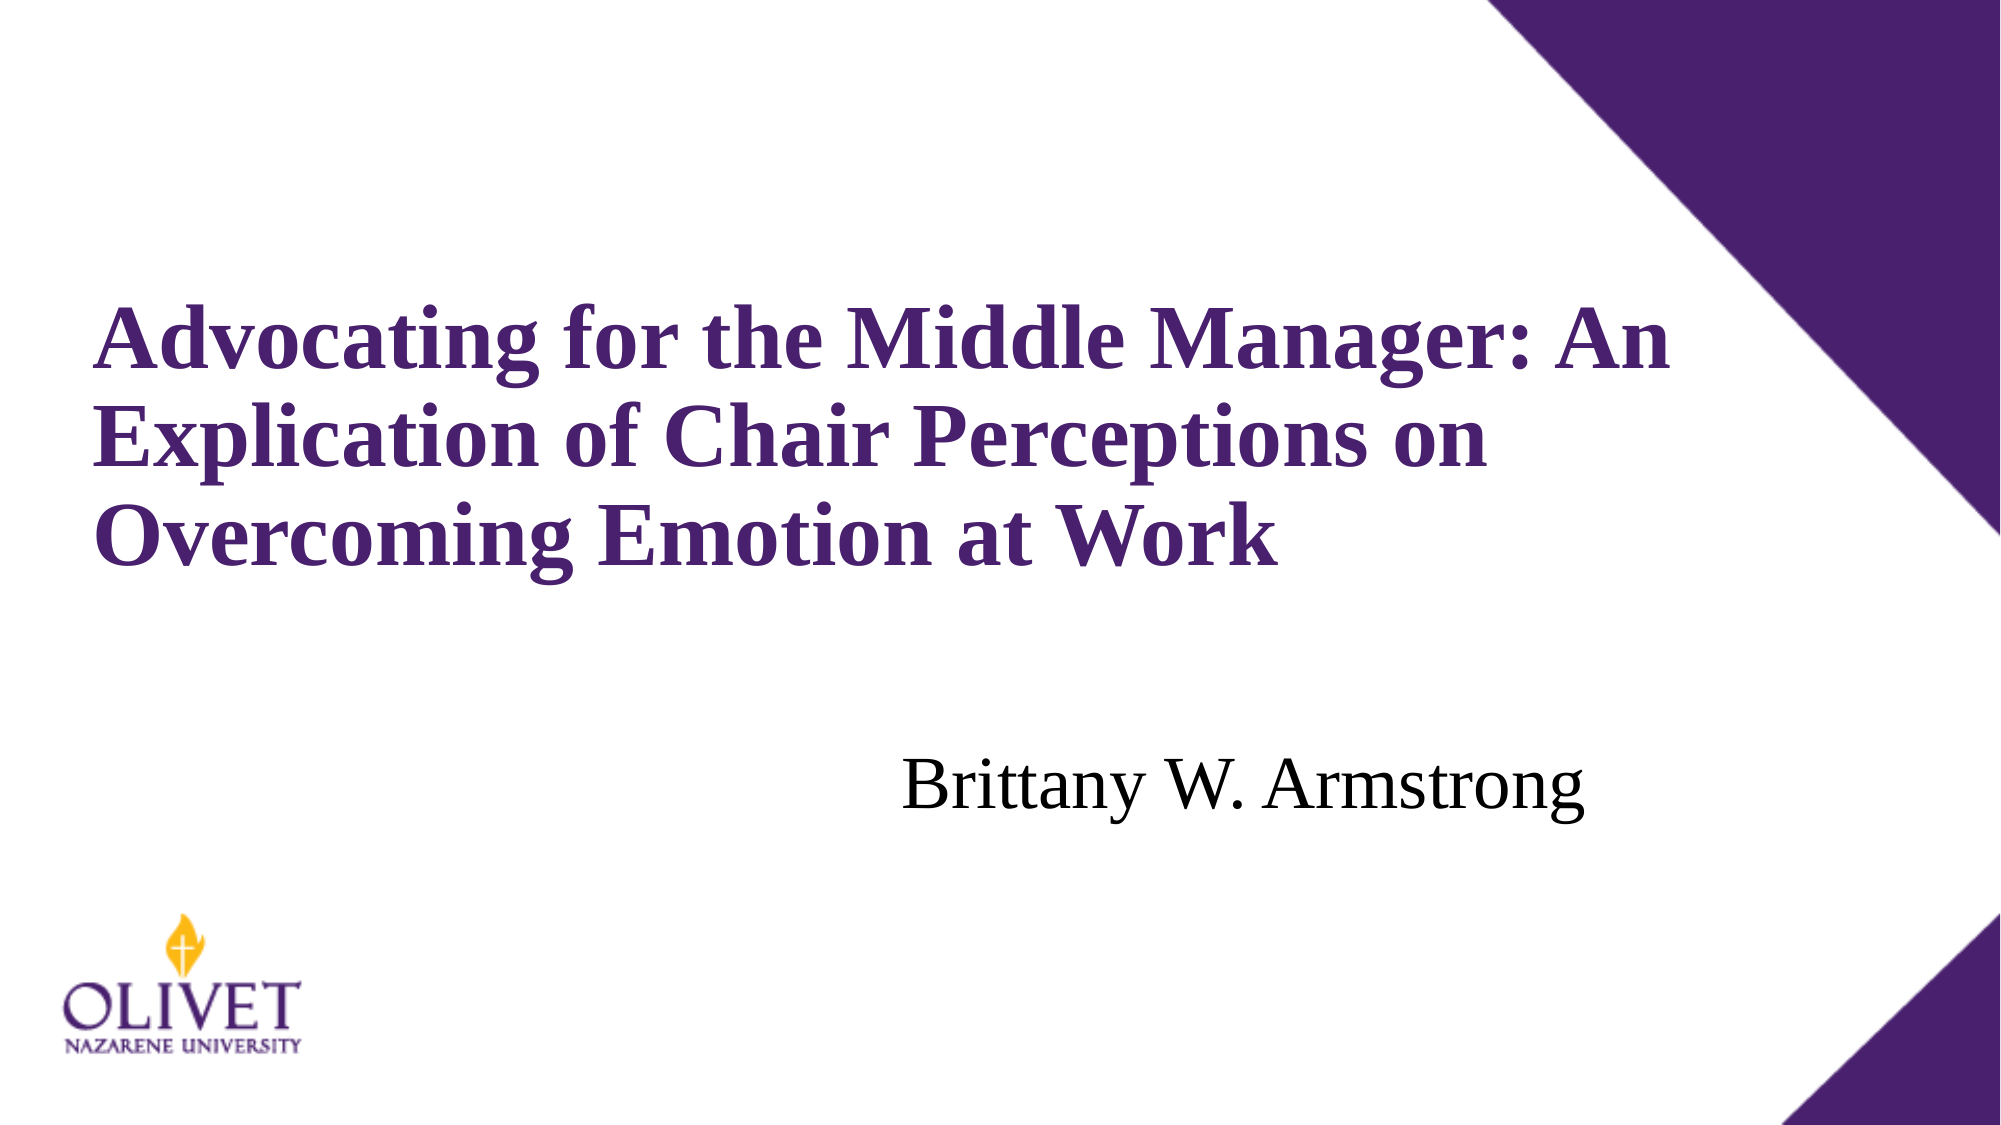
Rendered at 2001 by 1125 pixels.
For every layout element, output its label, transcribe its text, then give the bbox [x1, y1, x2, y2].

title Advocating for the Middle Manager: An Explication of Chair Perceptions on Overcoming Emotion at Work [77, 95, 1697, 780]
text_box Brittany W. Armstrong [886, 726, 1976, 831]
picture [0, 0, 2001, 1125]
